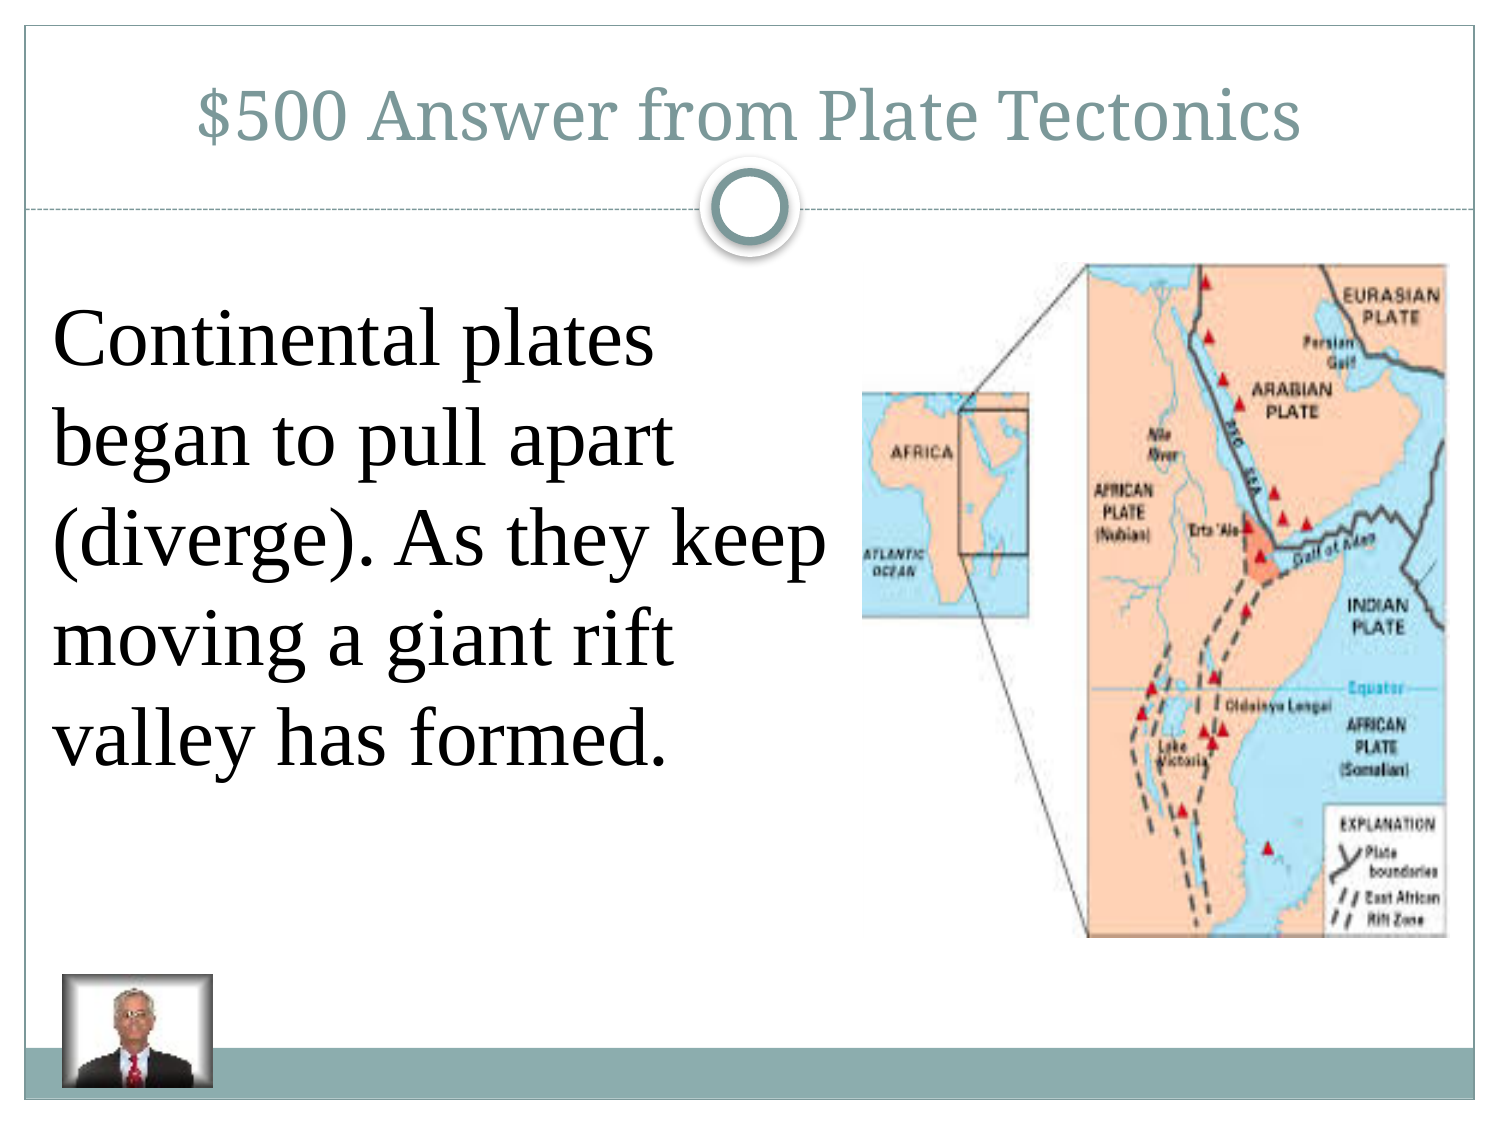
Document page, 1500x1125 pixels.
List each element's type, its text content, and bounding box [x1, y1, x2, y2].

picture [862, 262, 1451, 938]
title $500 Answer from Plate Tectonics [49, 37, 1450, 162]
text_box Continental plates began to pull apart (diverge). As they keep moving a giant rift valley has formed. [37, 275, 850, 790]
picture [62, 974, 213, 1088]
